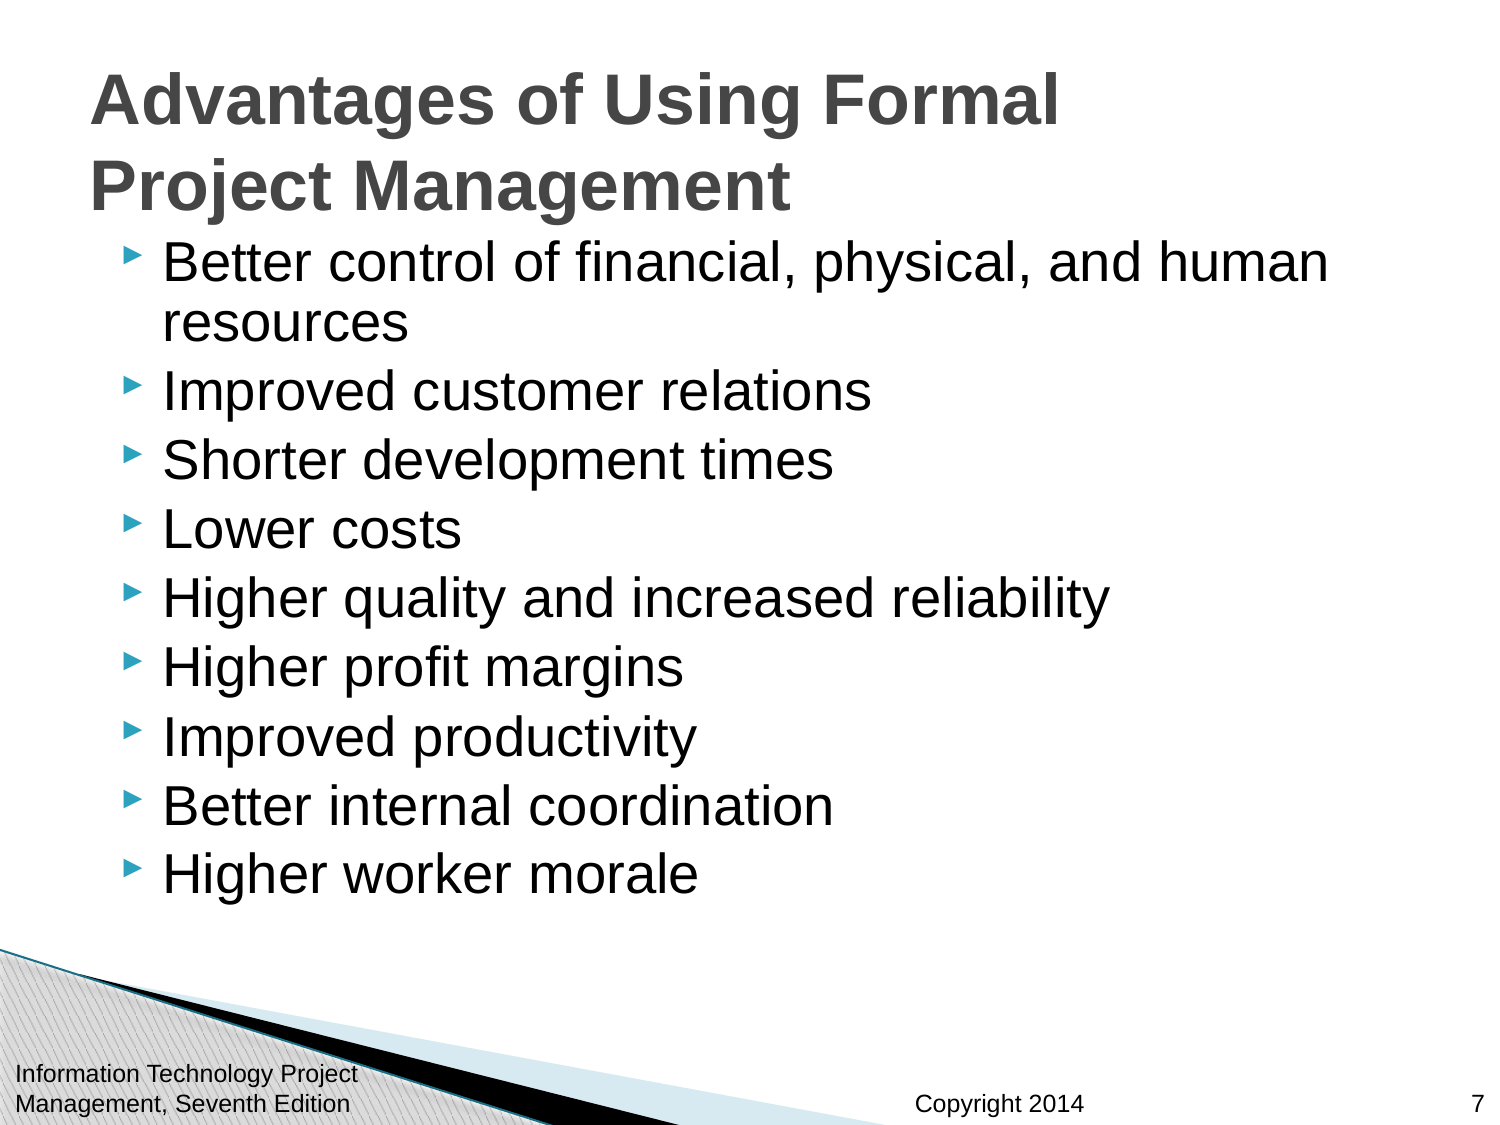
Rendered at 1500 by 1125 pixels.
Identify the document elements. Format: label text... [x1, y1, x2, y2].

title Advantages of Using Formal Project Management [75, 45, 1425, 233]
footer Information Technology Project Management, Seventh Edition [0, 1065, 425, 1125]
list Better control of financial, physical, and human resources Improved customer relations Shorter development times Lower costs Higher quality and increased reliability Higher profit margins Improved productivity Better internal coordination Higher worker morale [87, 224, 1438, 962]
slide_number 7 [1408, 1065, 1500, 1125]
